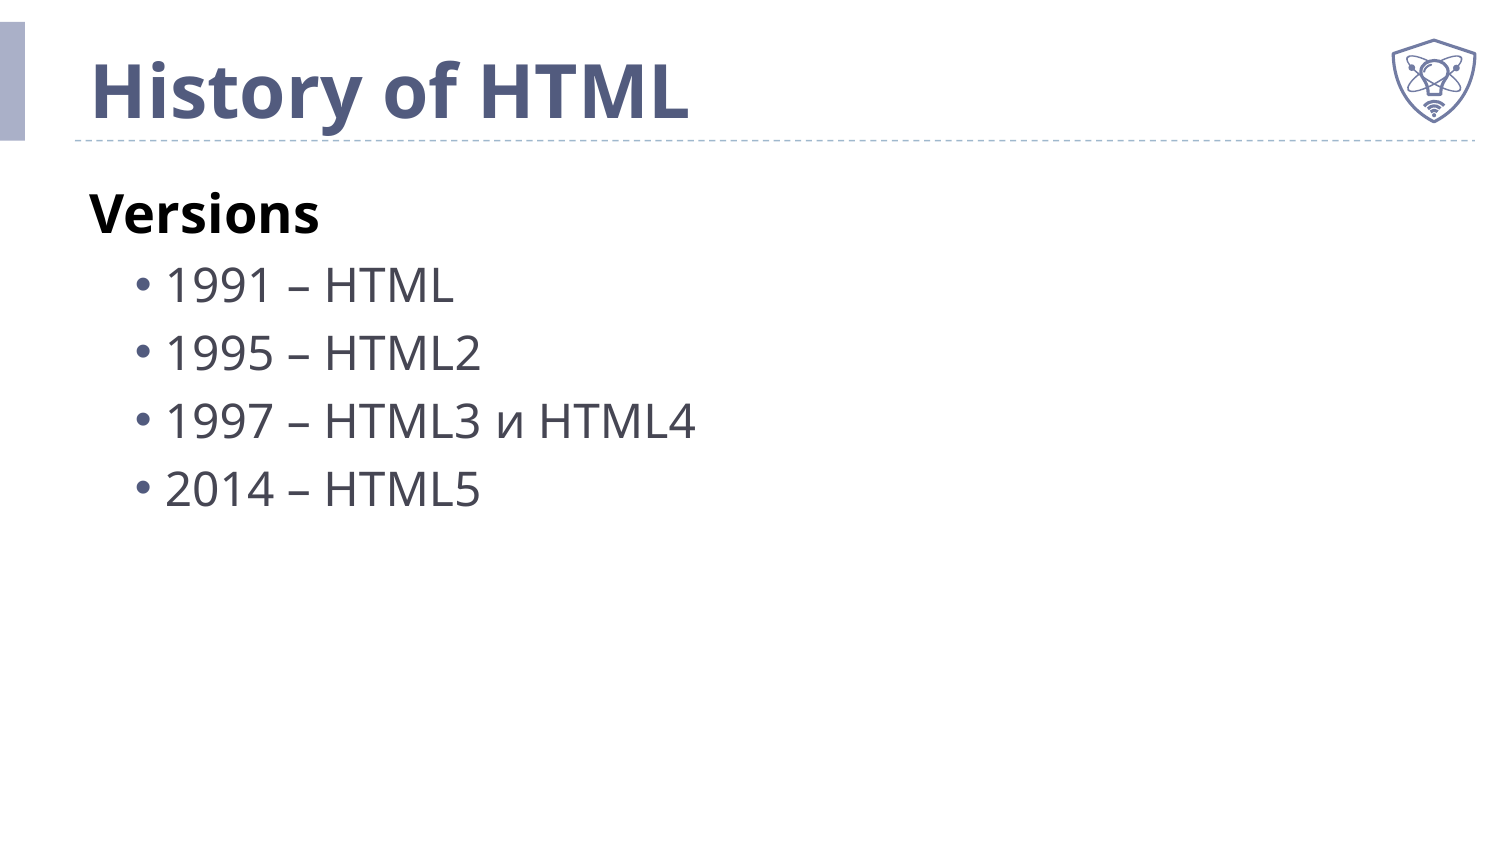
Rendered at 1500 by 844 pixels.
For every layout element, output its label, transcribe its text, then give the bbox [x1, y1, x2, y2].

title History of HTML [75, 18, 1475, 141]
list Versions 1991 – HTML 1995 – HTML2 1997 – HTML3 и HTML4 2014 – HTML5 [75, 171, 1475, 835]
